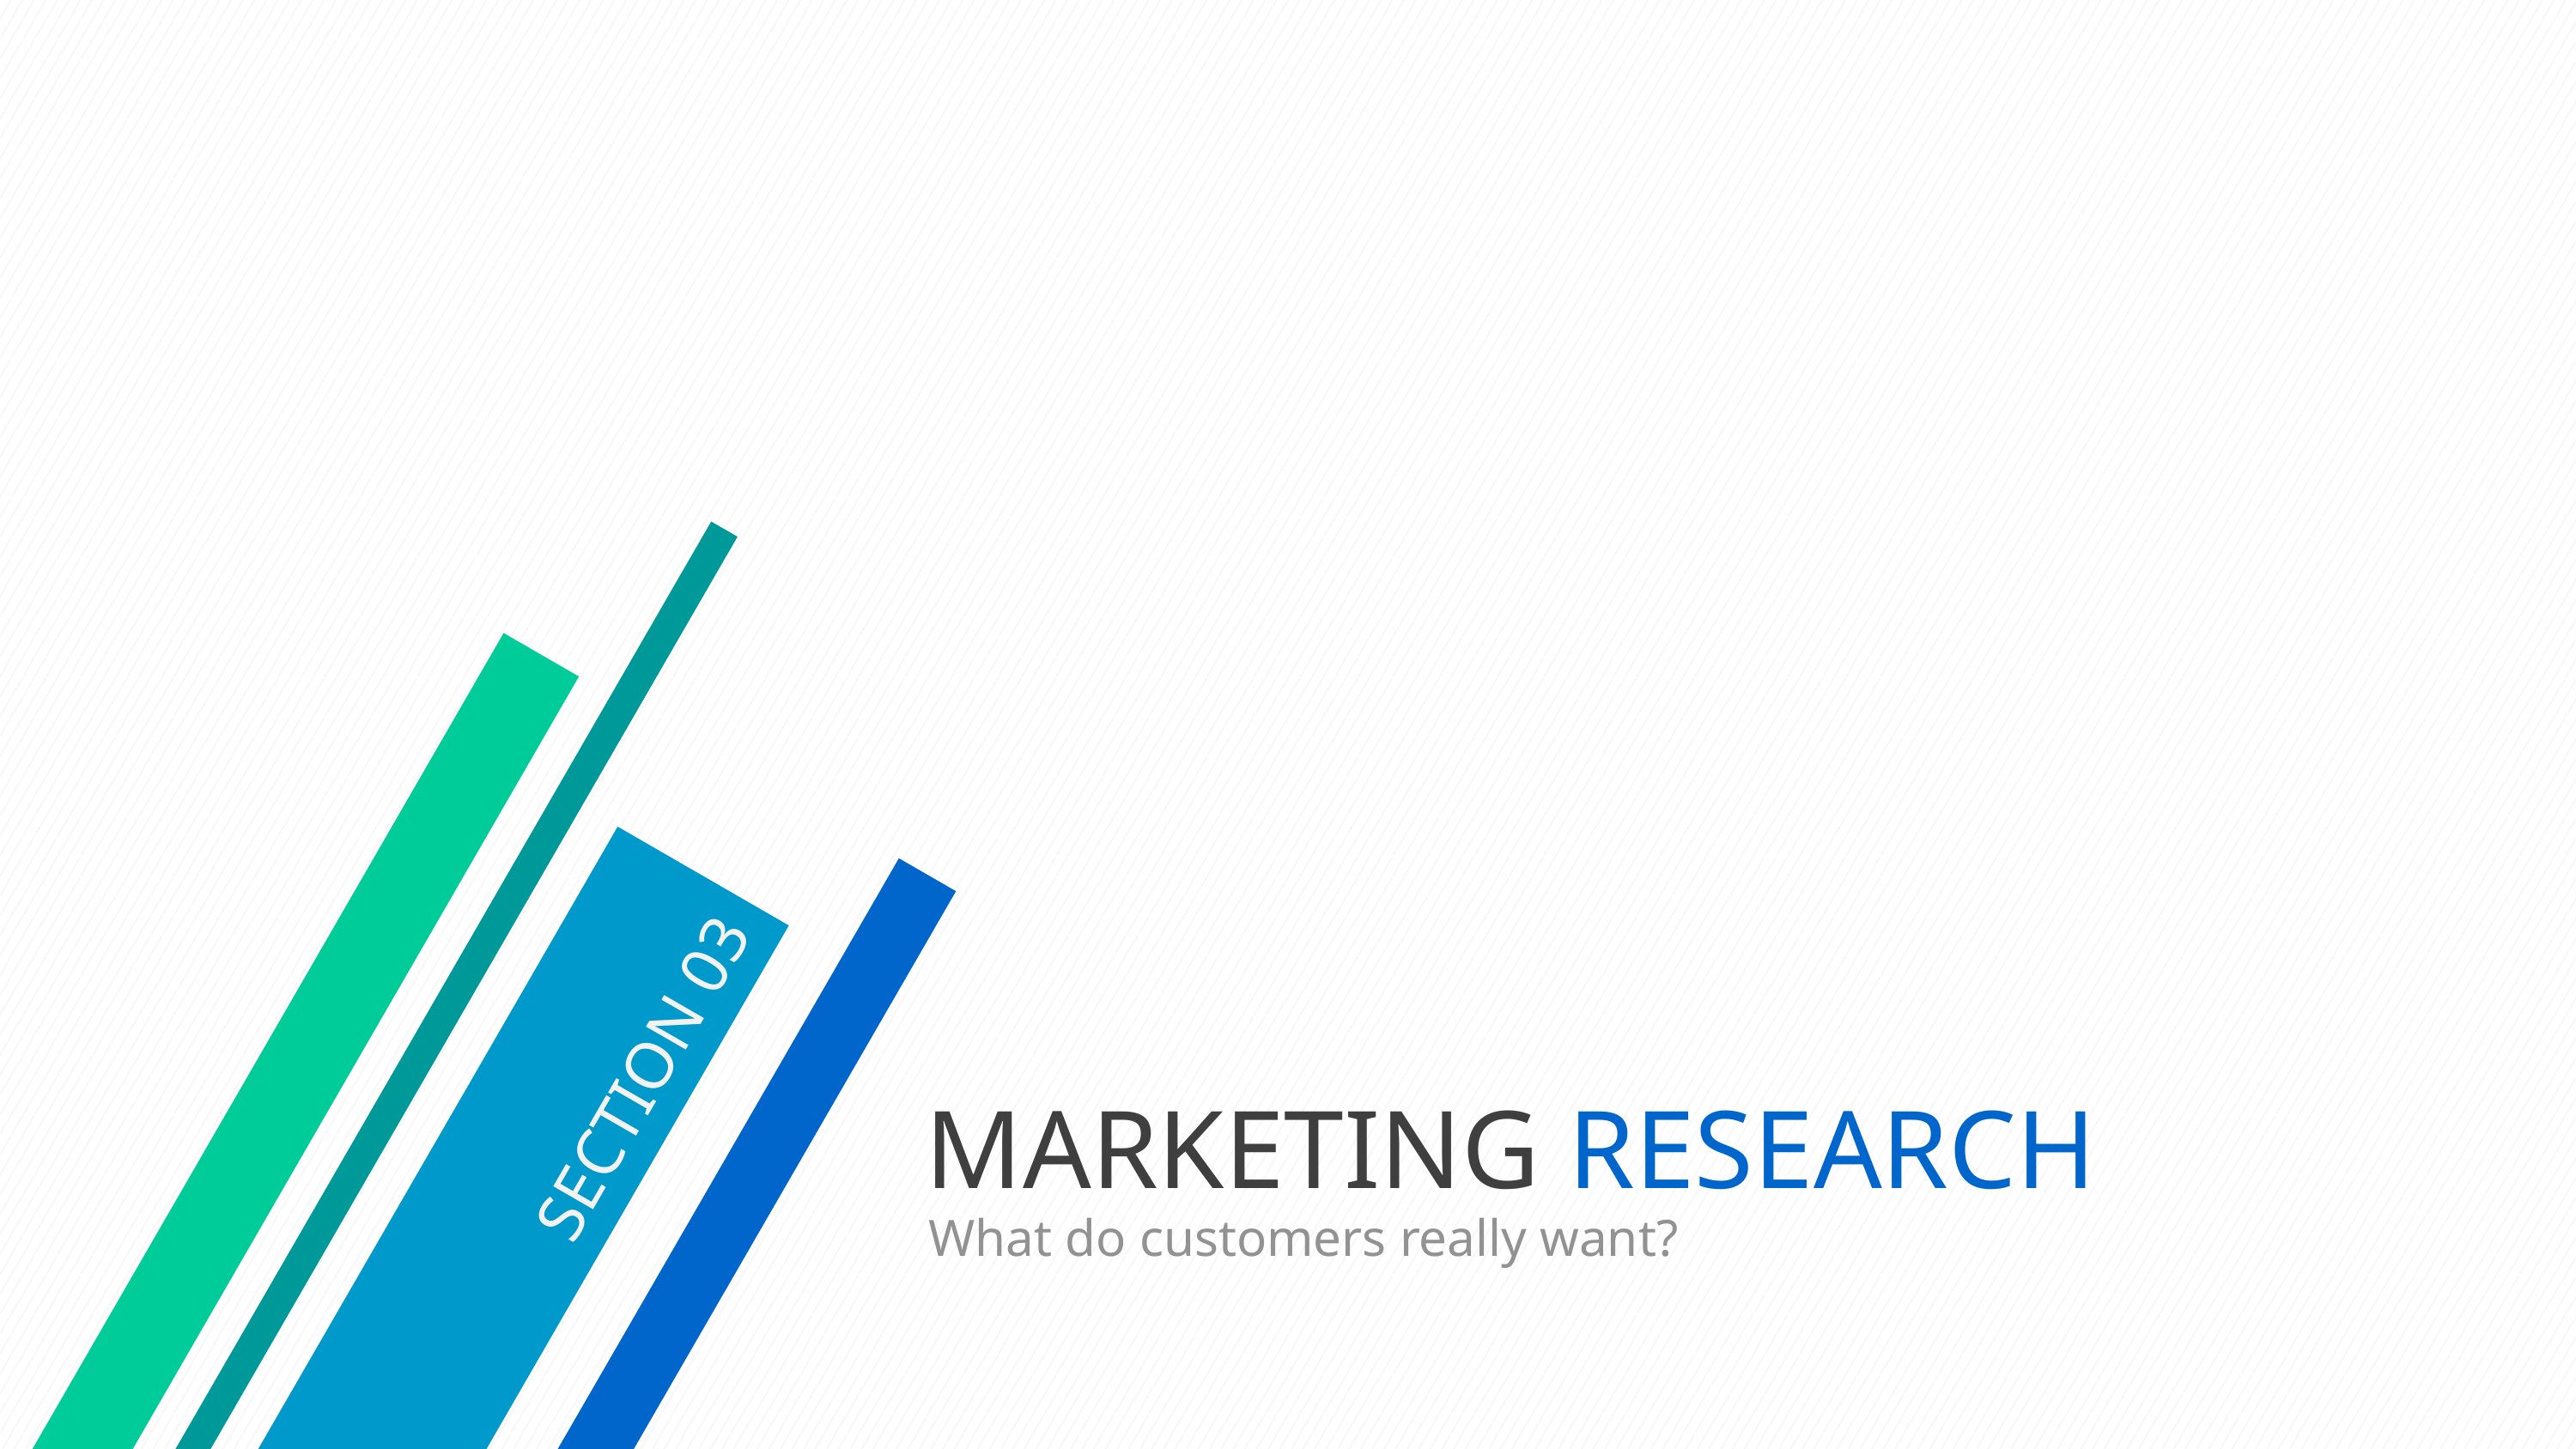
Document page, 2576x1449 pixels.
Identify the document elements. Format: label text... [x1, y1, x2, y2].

subtitle What do customers really want? [905, 1200, 2414, 1373]
list SECTION 03 [367, 876, 786, 1449]
picture [0, 0, 2576, 1449]
title MARKETING RESEARCH [902, 878, 2332, 1222]
